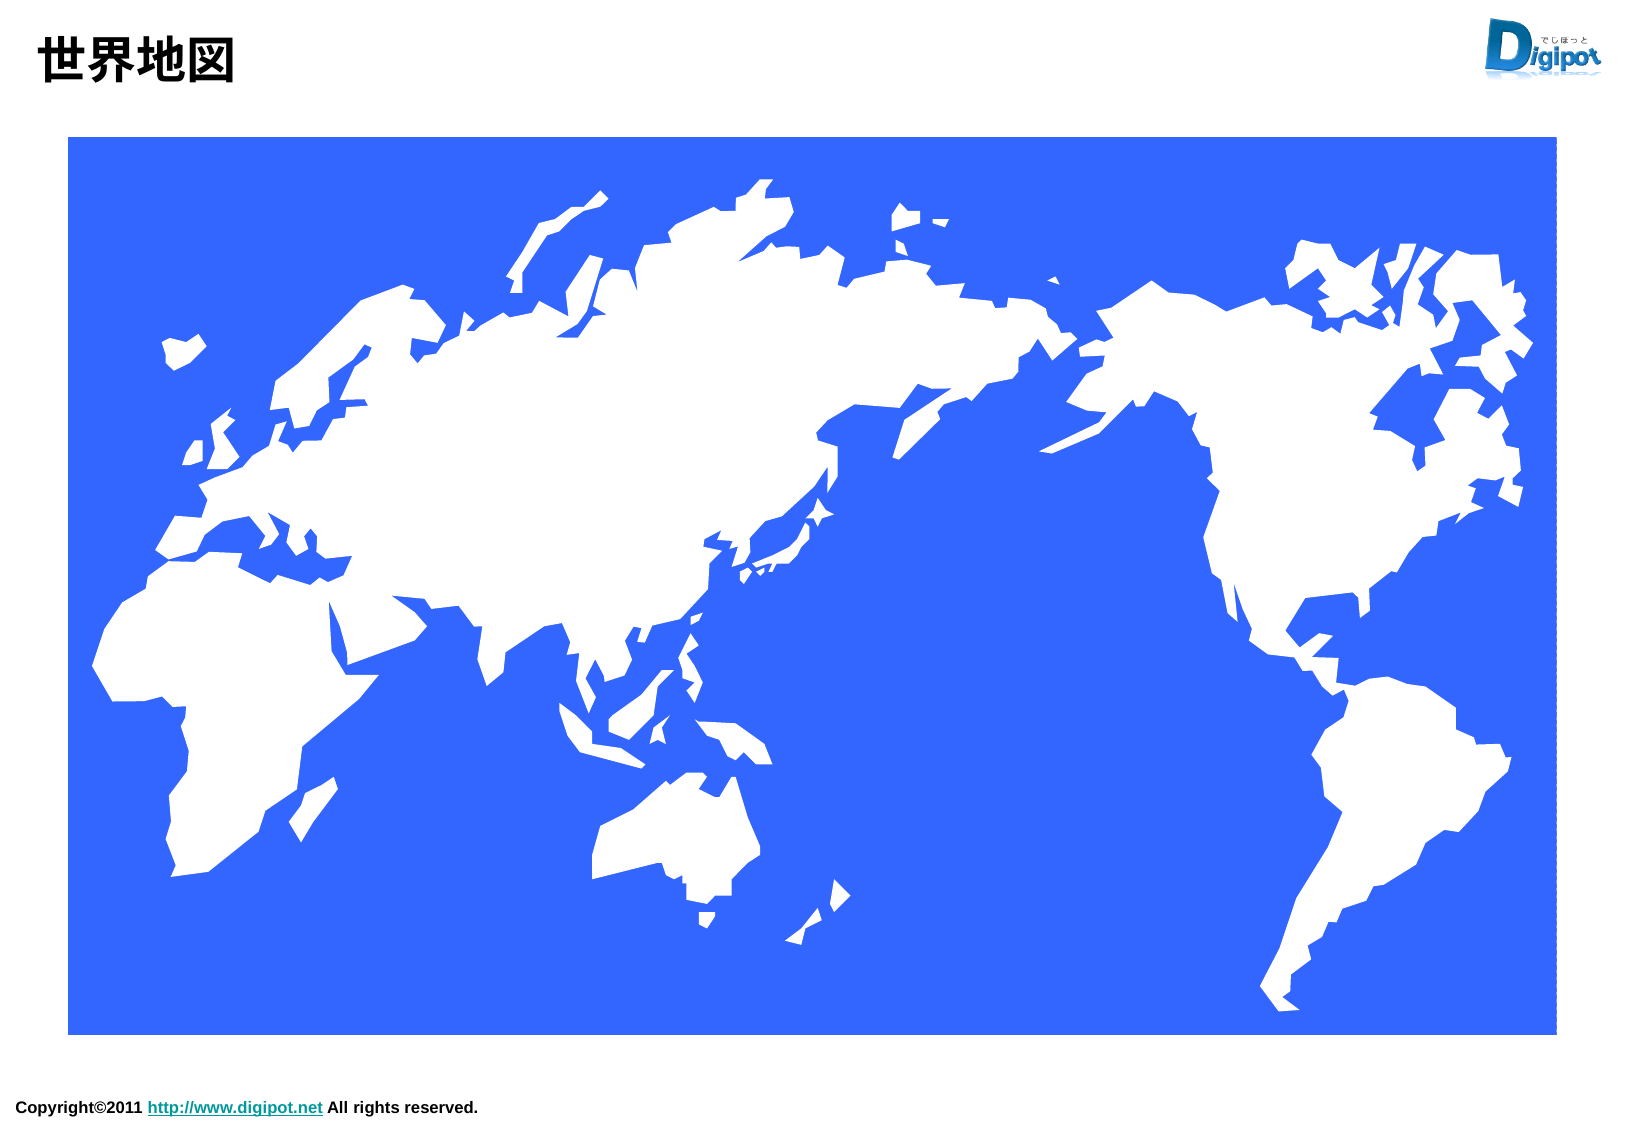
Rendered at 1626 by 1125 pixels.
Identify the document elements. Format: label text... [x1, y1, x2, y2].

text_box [91, 179, 1534, 1012]
picture [1485, 18, 1602, 82]
title 世界地図 [21, 19, 881, 98]
text_box [68, 137, 1557, 1035]
